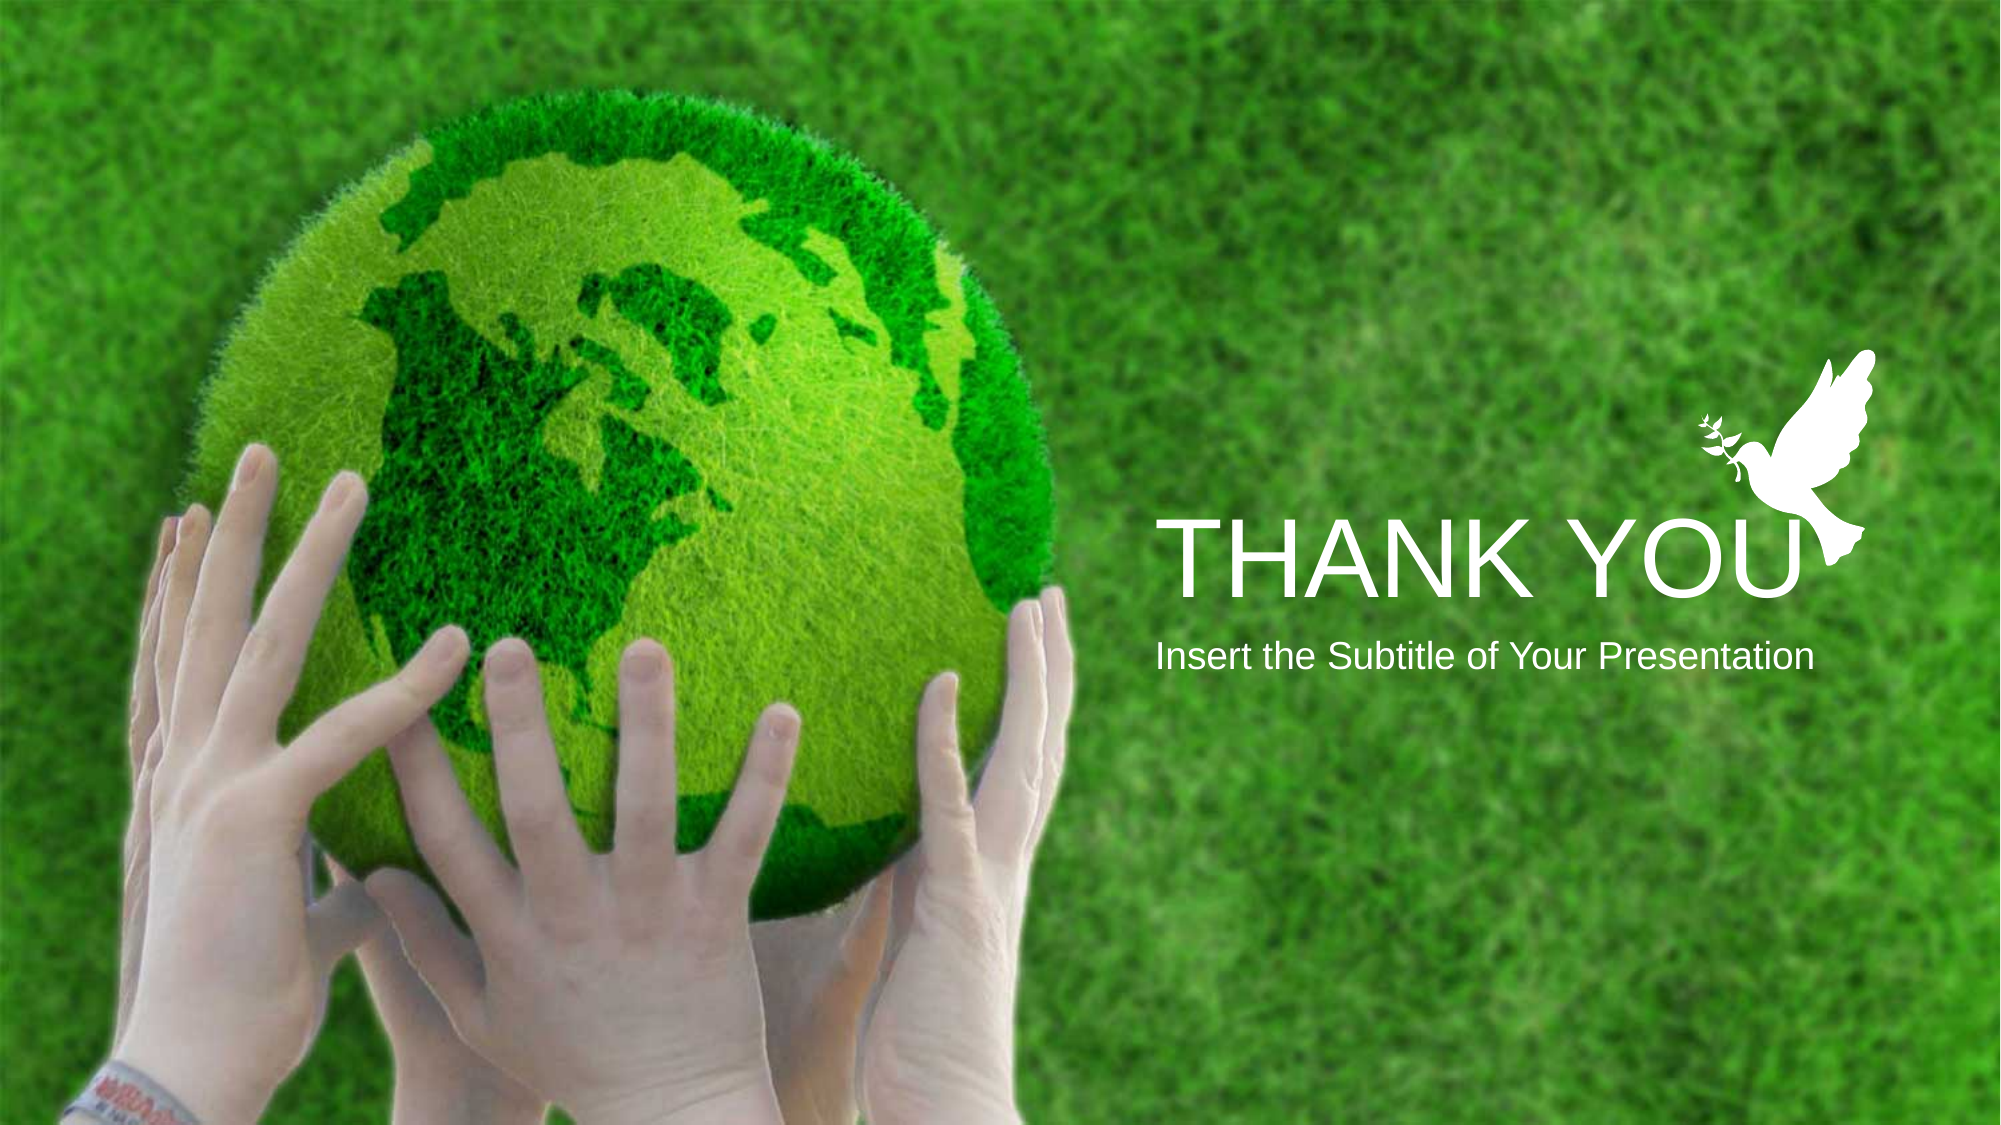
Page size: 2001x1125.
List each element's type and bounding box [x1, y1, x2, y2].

text_box [1139, 476, 2000, 686]
text_box [1697, 349, 1876, 476]
picture [0, 0, 2001, 1125]
